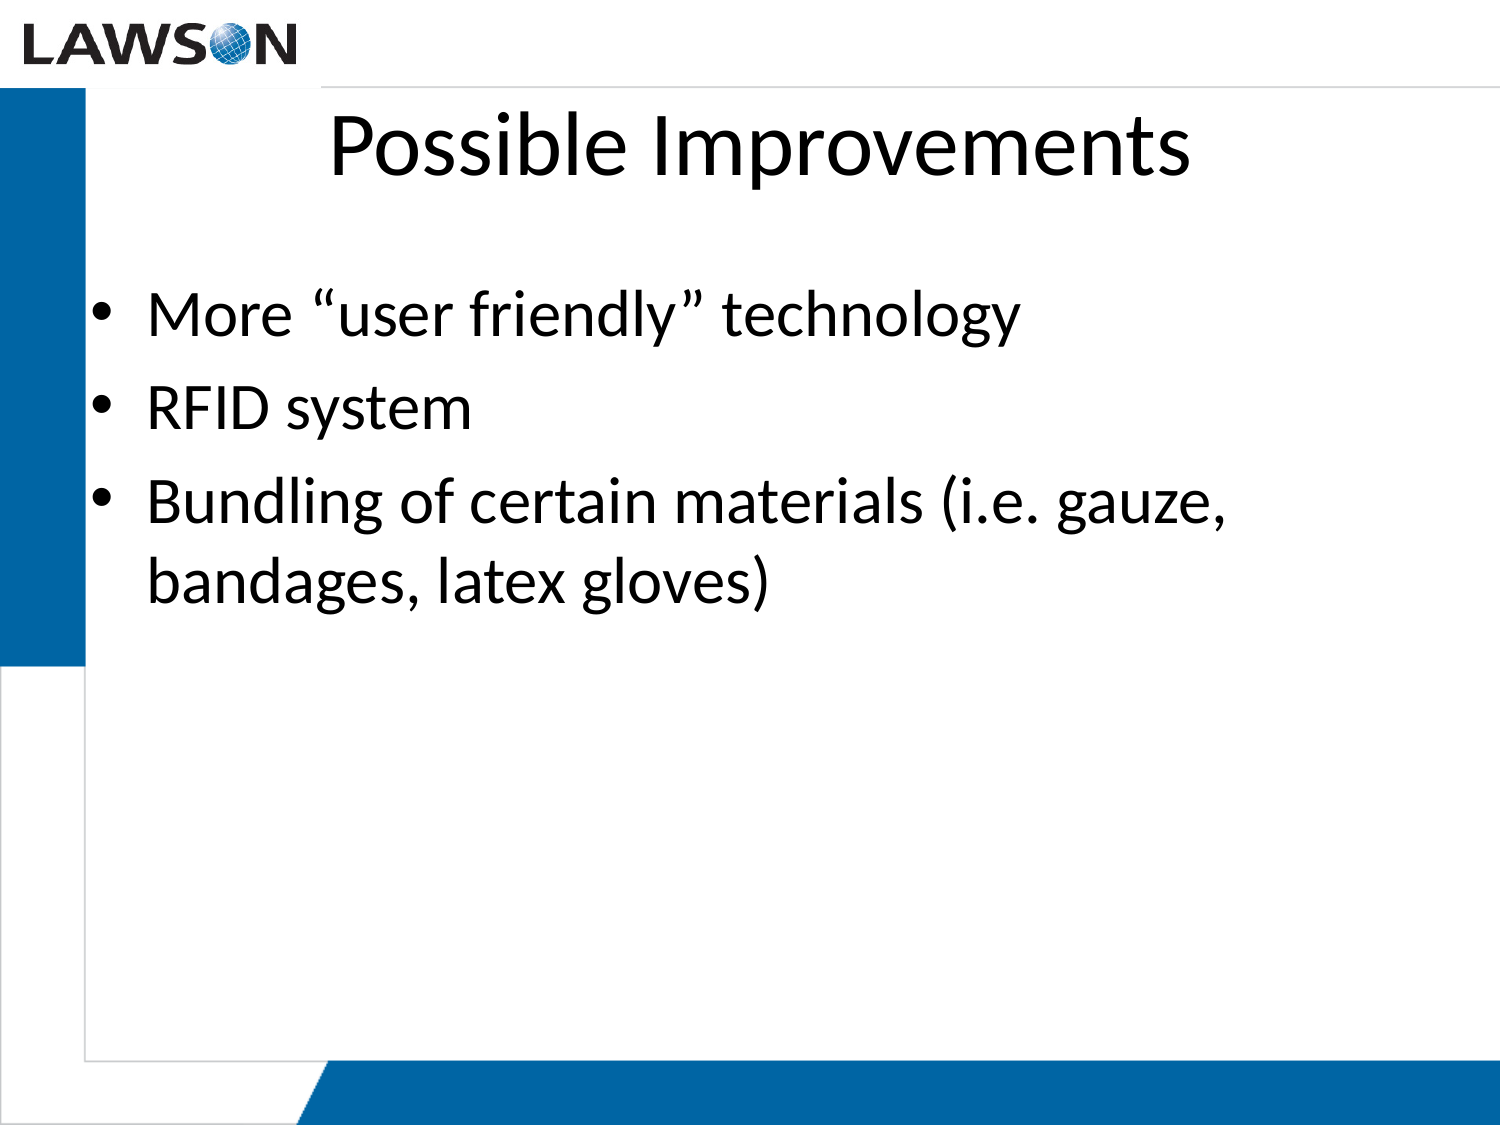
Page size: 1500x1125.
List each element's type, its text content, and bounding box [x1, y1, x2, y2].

list More “user friendly” technology RFID system Bundling of certain materials (i.e. gauze, bandages, latex gloves) [74, 262, 1426, 1006]
picture [0, 0, 1500, 1125]
title Possible Improvements [96, 44, 1426, 233]
